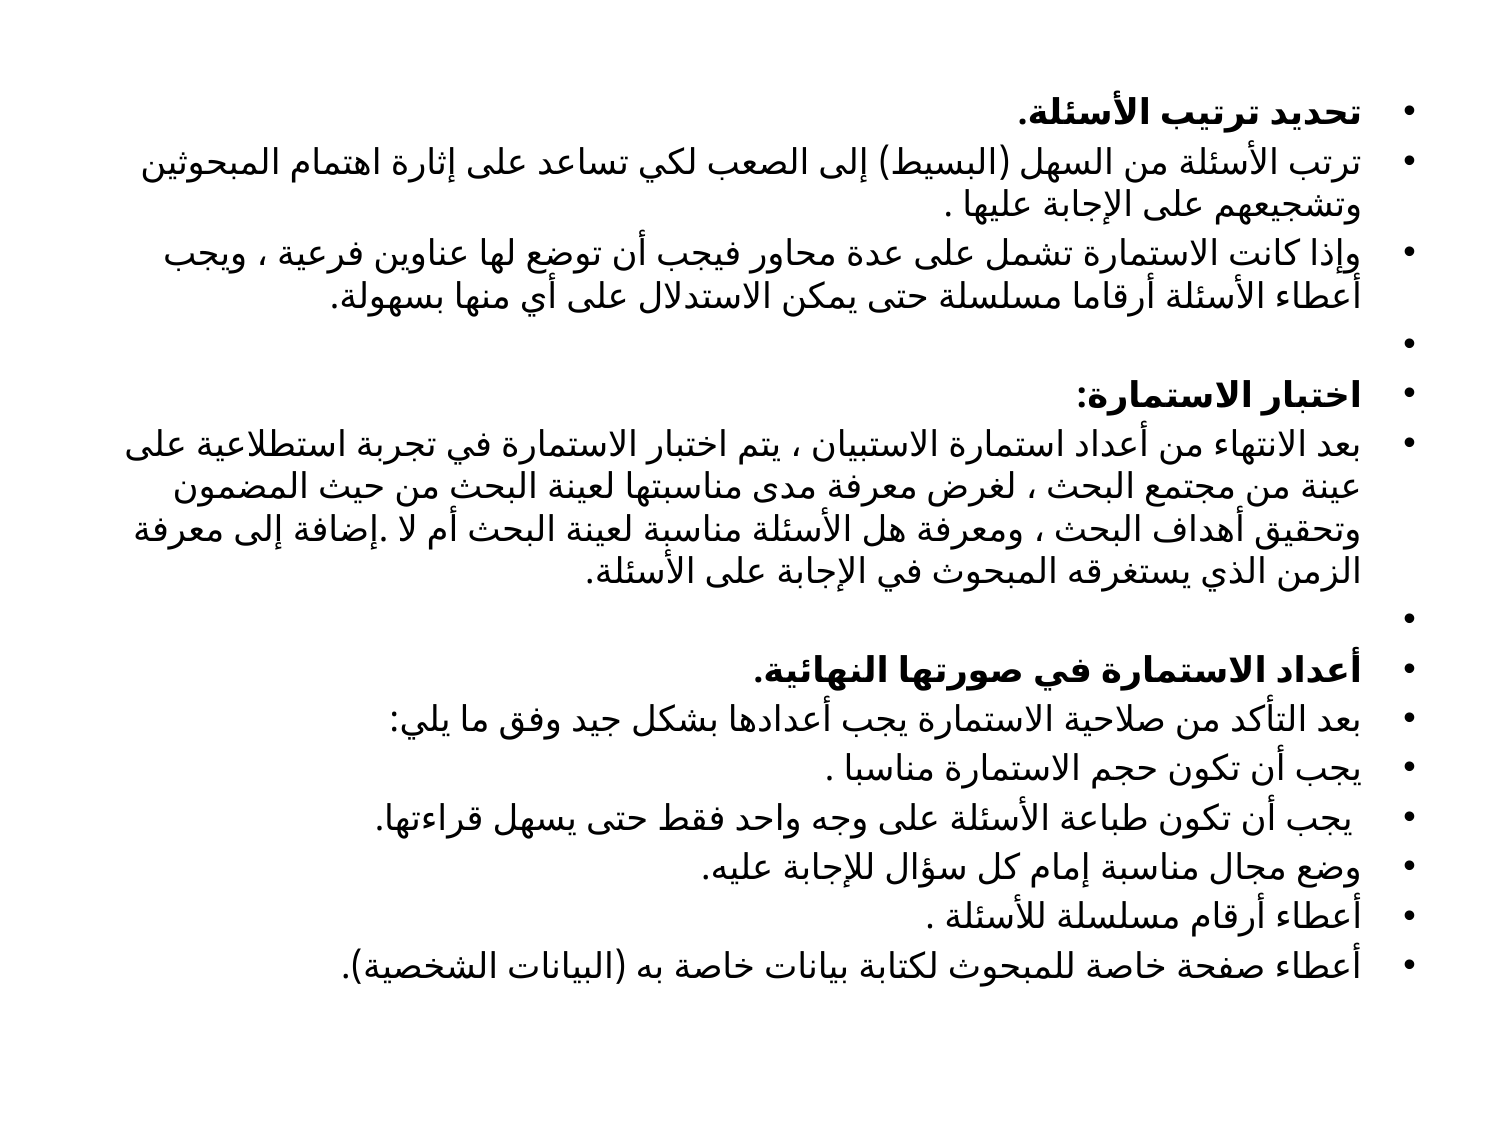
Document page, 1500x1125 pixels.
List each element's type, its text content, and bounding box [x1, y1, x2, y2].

list تحديد ترتيب الأسئلة. ترتب الأسئلة من السهل (البسيط) إلى الصعب لكي تساعد على إثارة اهتمام المبحوثين وتشجيعهم على الإجابة عليها . وإذا كانت الاستمارة تشمل على عدة محاور فيجب أن توضع لها عناوين فرعية ، ويجب أعطاء الأسئلة أرقاما مسلسلة حتى يمكن الاستدلال على أي منها بسهولة. اختبار الاستمارة: بعد الانتهاء من أعداد استمارة الاستبيان ، يتم اختبار الاستمارة في تجربة استطلاعية على عينة من مجتمع البحث ، لغرض معرفة مدى مناسبتها لعينة البحث من حيث المضمون وتحقيق أهداف البحث ، ومعرفة هل الأسئلة مناسبة لعينة البحث أم لا .إضافة إلى معرفة الزمن الذي يستغرقه المبحوث في الإجابة على الأسئلة. أعداد الاستمارة في صورتها النهائية. بعد التأكد من صلاحية الاستمارة يجب أعدادها بشكل جيد وفق ما يلي: يجب أن تكون حجم الاستمارة مناسبا . يجب أن تكون طباعة الأسئلة على وجه واحد فقط حتى يسهل قراءتها. وضع مجال مناسبة إمام كل سؤال للإجابة عليه. أعطاء أرقام مسلسلة للأسئلة . أعطاء صفحة خاصة للمبحوث لكتابة بيانات خاصة به (البيانات الشخصية). [75, 82, 1425, 1005]
